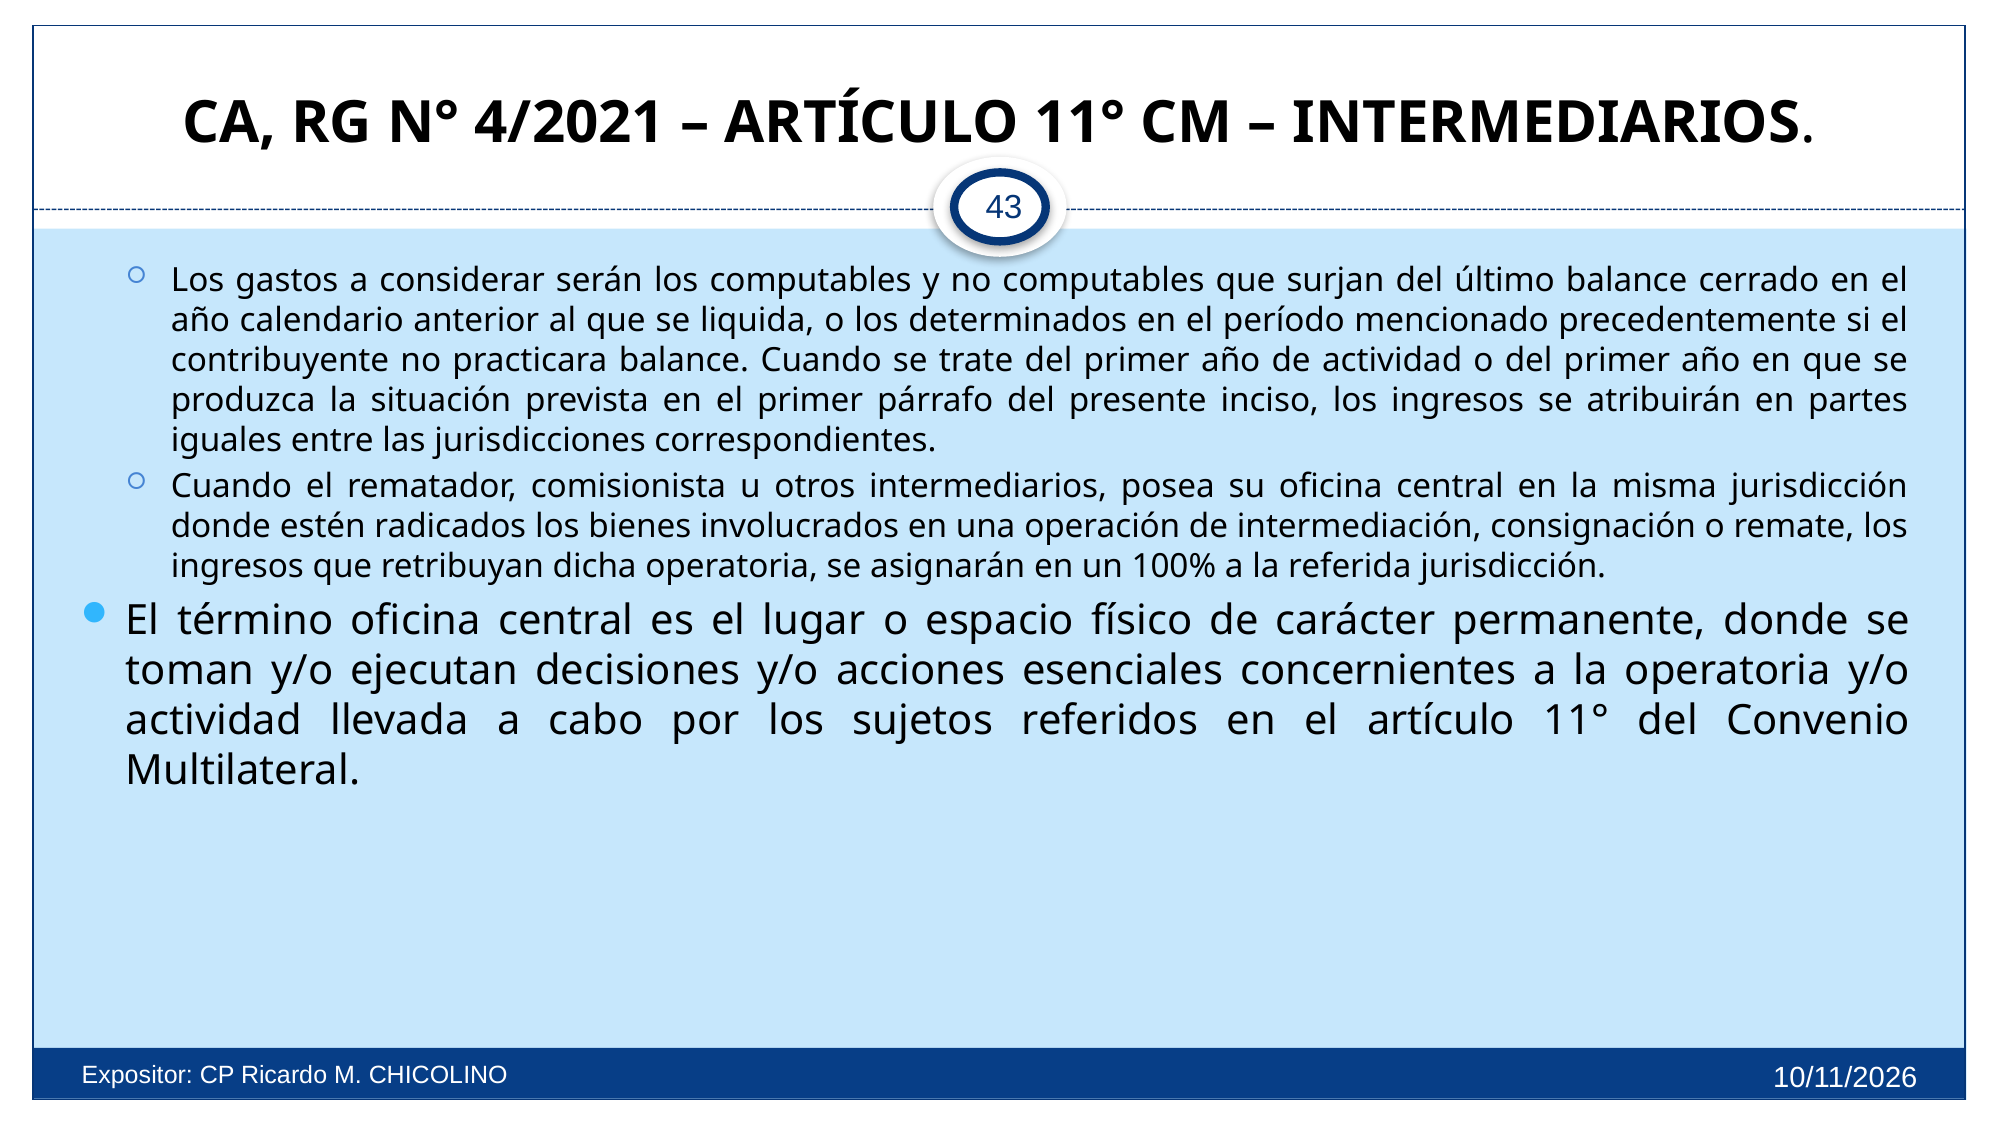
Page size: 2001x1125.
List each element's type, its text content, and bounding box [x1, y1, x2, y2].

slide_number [1266, 1050, 1933, 1111]
list Los gastos a considerar serán los computables y no computables que surjan del último balance cerrado en el año calendario anterior al que se liquida, o los determinados en el período mencionado precedentemente si el contribuyente no practicara balance. Cuando se trate del primer año de actividad o del primer año en que se produzca la situación prevista en el primer párrafo del presente inciso, los ingresos se atribuirán en partes iguales entre las jurisdicciones correspondientes. Cuando el rematador, comisionista u otros intermediarios, posea su oficina central en la misma jurisdicción donde estén radicados los bienes involucrados en una operación de intermediación, consignación o remate, los ingresos que retribuyan dicha operatoria, se asignarán en un 100% a la referida jurisdicción. El término oficina central es el lugar o espacio físico de carácter permanente, donde se toman y/o ejecutan decisiones y/o acciones esenciales concernientes a la operatoria y/o actividad llevada a cabo por los sujetos referidos en el artículo 11° del Convenio Multilateral. [66, 250, 1926, 1001]
footer Expositor: CP Ricardo M. CHICOLINO [66, 1051, 850, 1112]
title CA, RG N° 4/2021 – ARTÍCULO 11° CM – INTERMEDIARIOS. [65, 37, 1933, 162]
slide_number 43 [954, 168, 1055, 241]
